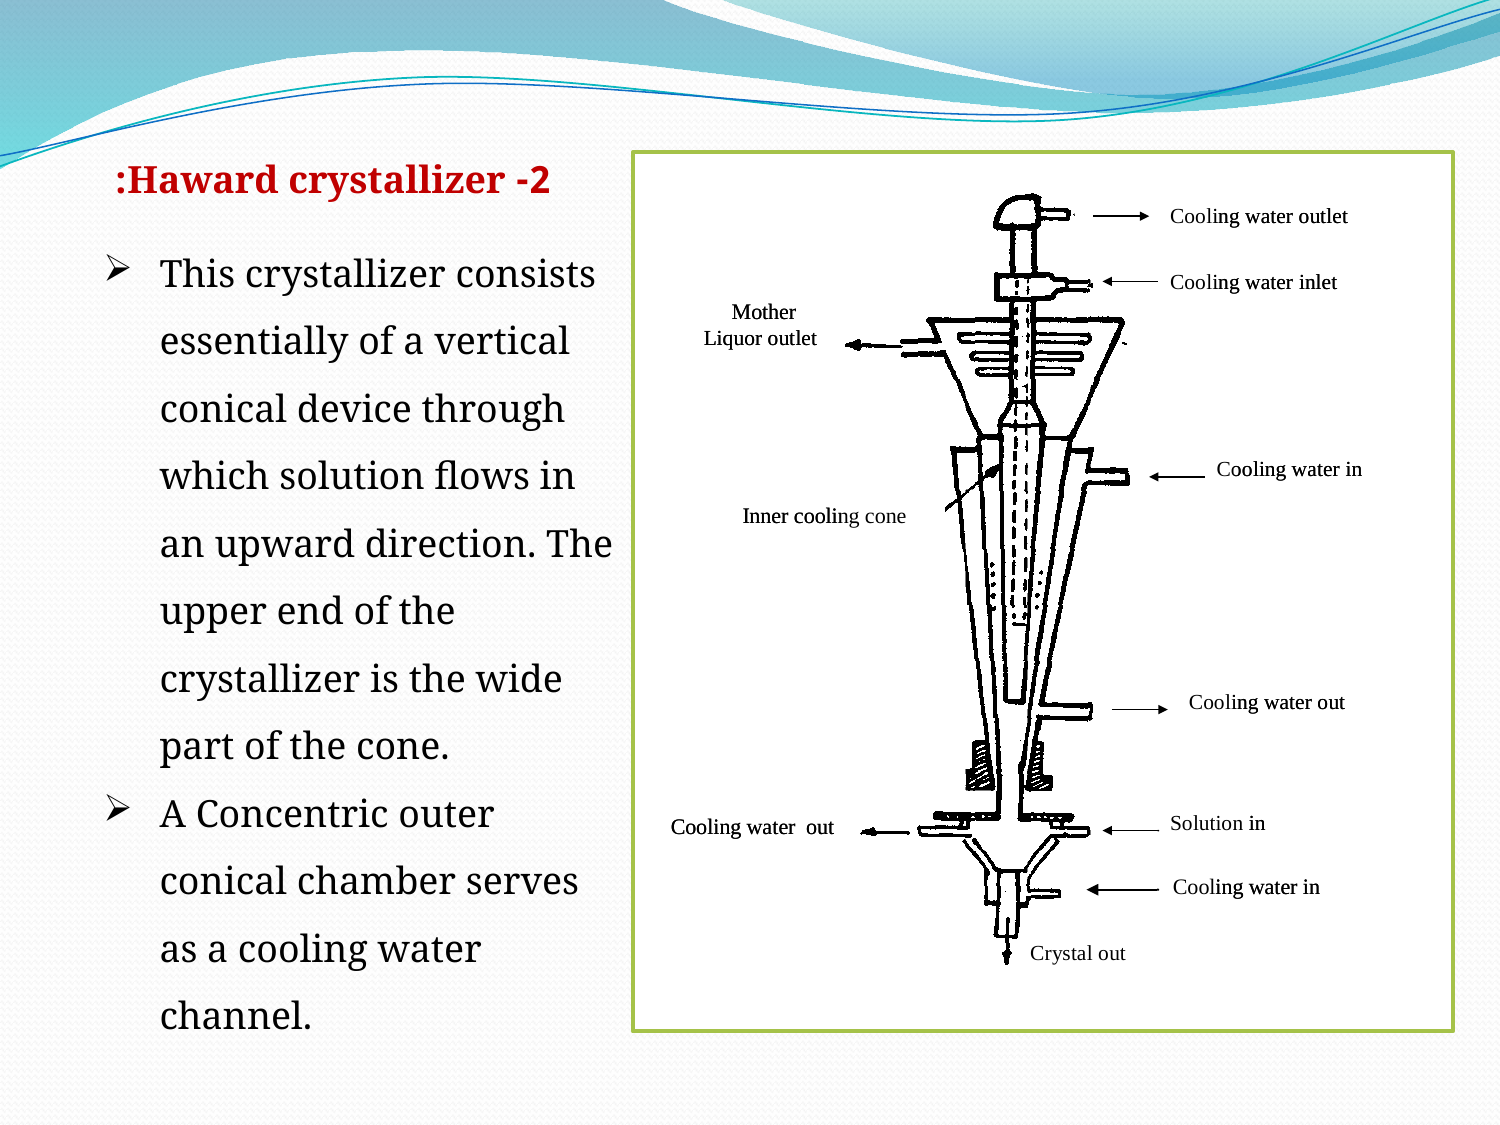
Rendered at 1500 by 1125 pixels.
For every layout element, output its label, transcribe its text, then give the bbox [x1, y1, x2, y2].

text_box [892, 150, 1455, 186]
picture [655, 187, 1500, 973]
text_box This crystallizer consists essentially of a vertical conical device through which solution flows in an upward direction. The upper end of the crystallizer is the wide part of the cone. A Concentric outer conical chamber serves as a cooling water channel. [88, 219, 633, 1113]
text_box [633, 254, 1455, 1033]
text_box 2- Haward crystallizer: [100, 148, 892, 254]
